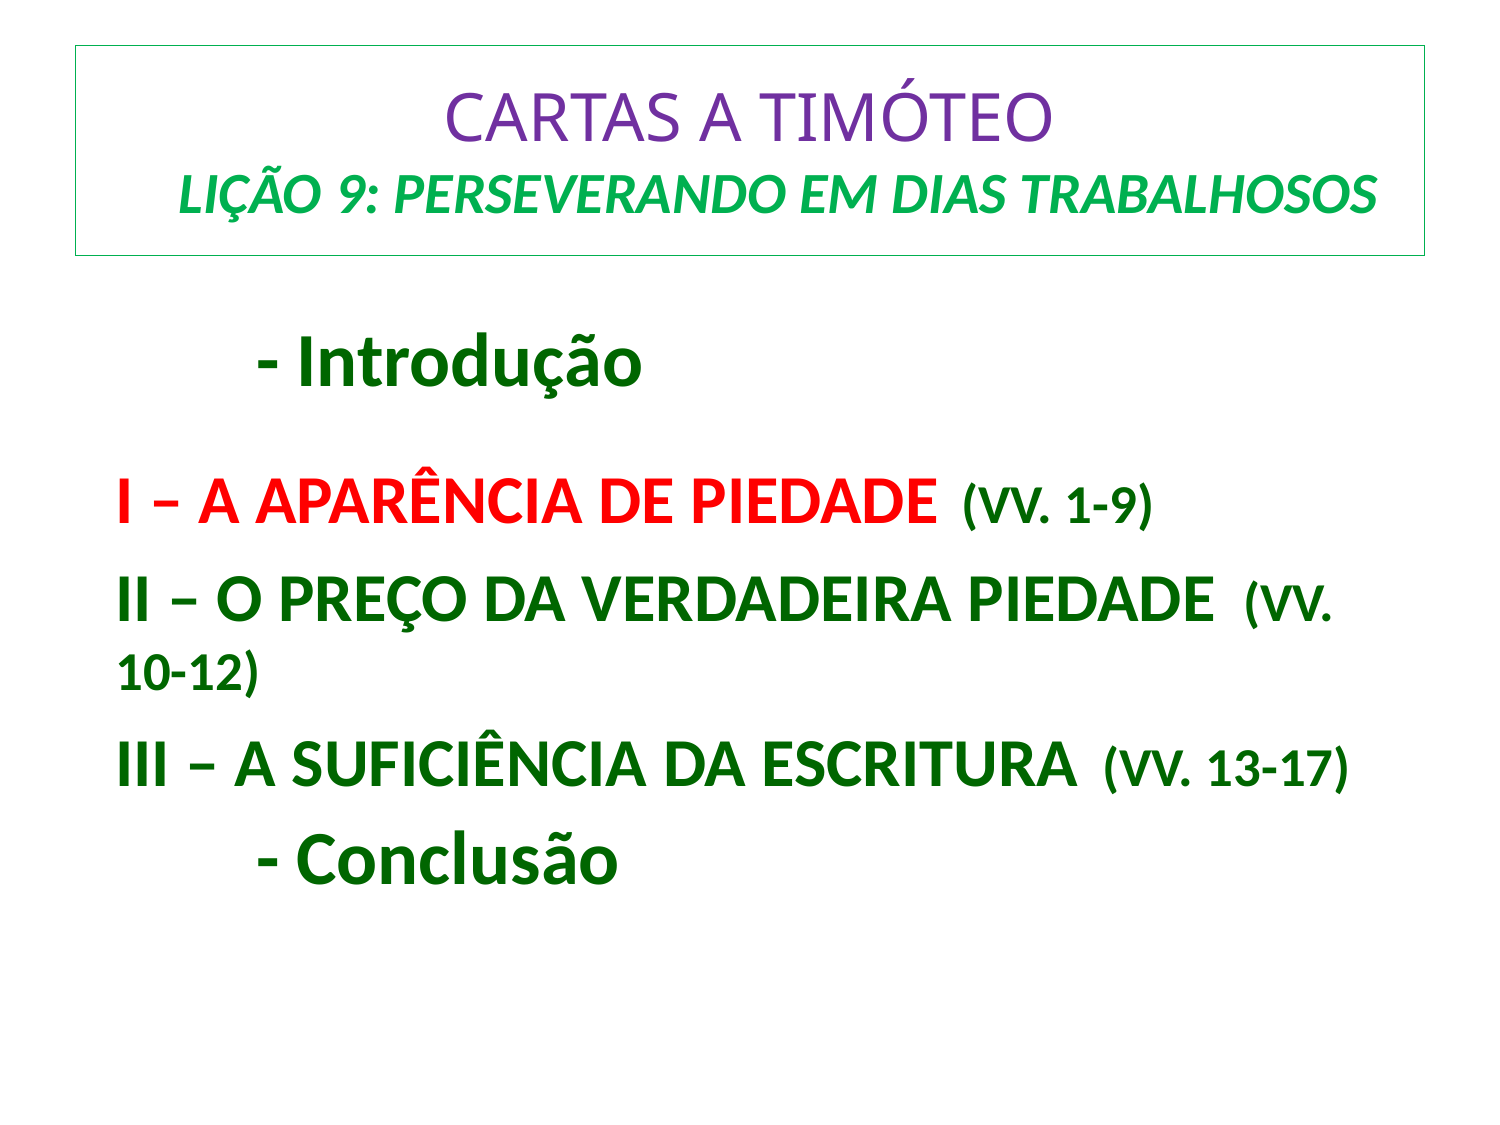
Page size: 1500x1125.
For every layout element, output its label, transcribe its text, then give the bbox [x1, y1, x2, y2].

title CARTAS A TIMÓTEO LIÇÃO 9: PERSEVERANDO EM DIAS TRABALHOSOS [75, 45, 1425, 256]
list - Introdução I – A APARÊNCIA DE PIEDADE (VV. 1-9) II – O PREÇO DA VERDADEIRA PIEDADE (VV. 10-12) III – A SUFICIÊNCIA DA ESCRITURA (VV. 13-17) - Conclusão [100, 255, 1424, 975]
